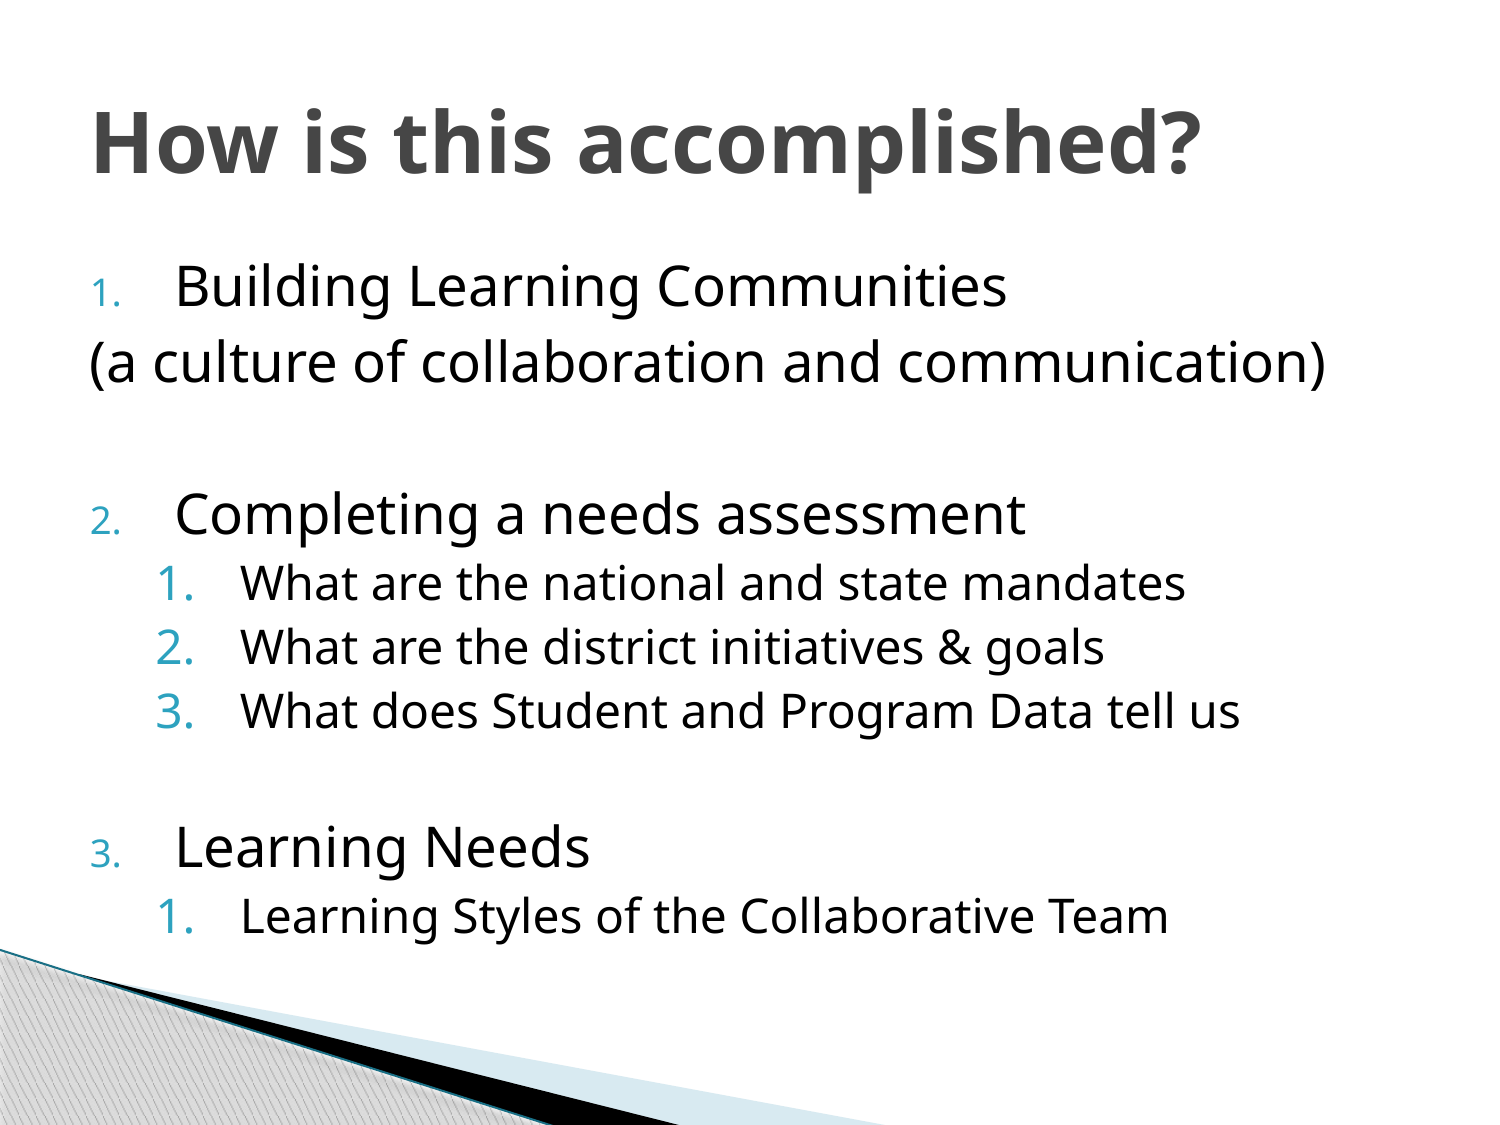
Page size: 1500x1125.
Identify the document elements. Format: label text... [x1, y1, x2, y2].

title How is this accomplished? [75, 45, 1425, 233]
list Building Learning Communities (a culture of collaboration and communication) Completing a needs assessment What are the national and state mandates What are the district initiatives & goals What does Student and Program Data tell us Learning Needs Learning Styles of the Collaborative Team [75, 243, 1425, 986]
